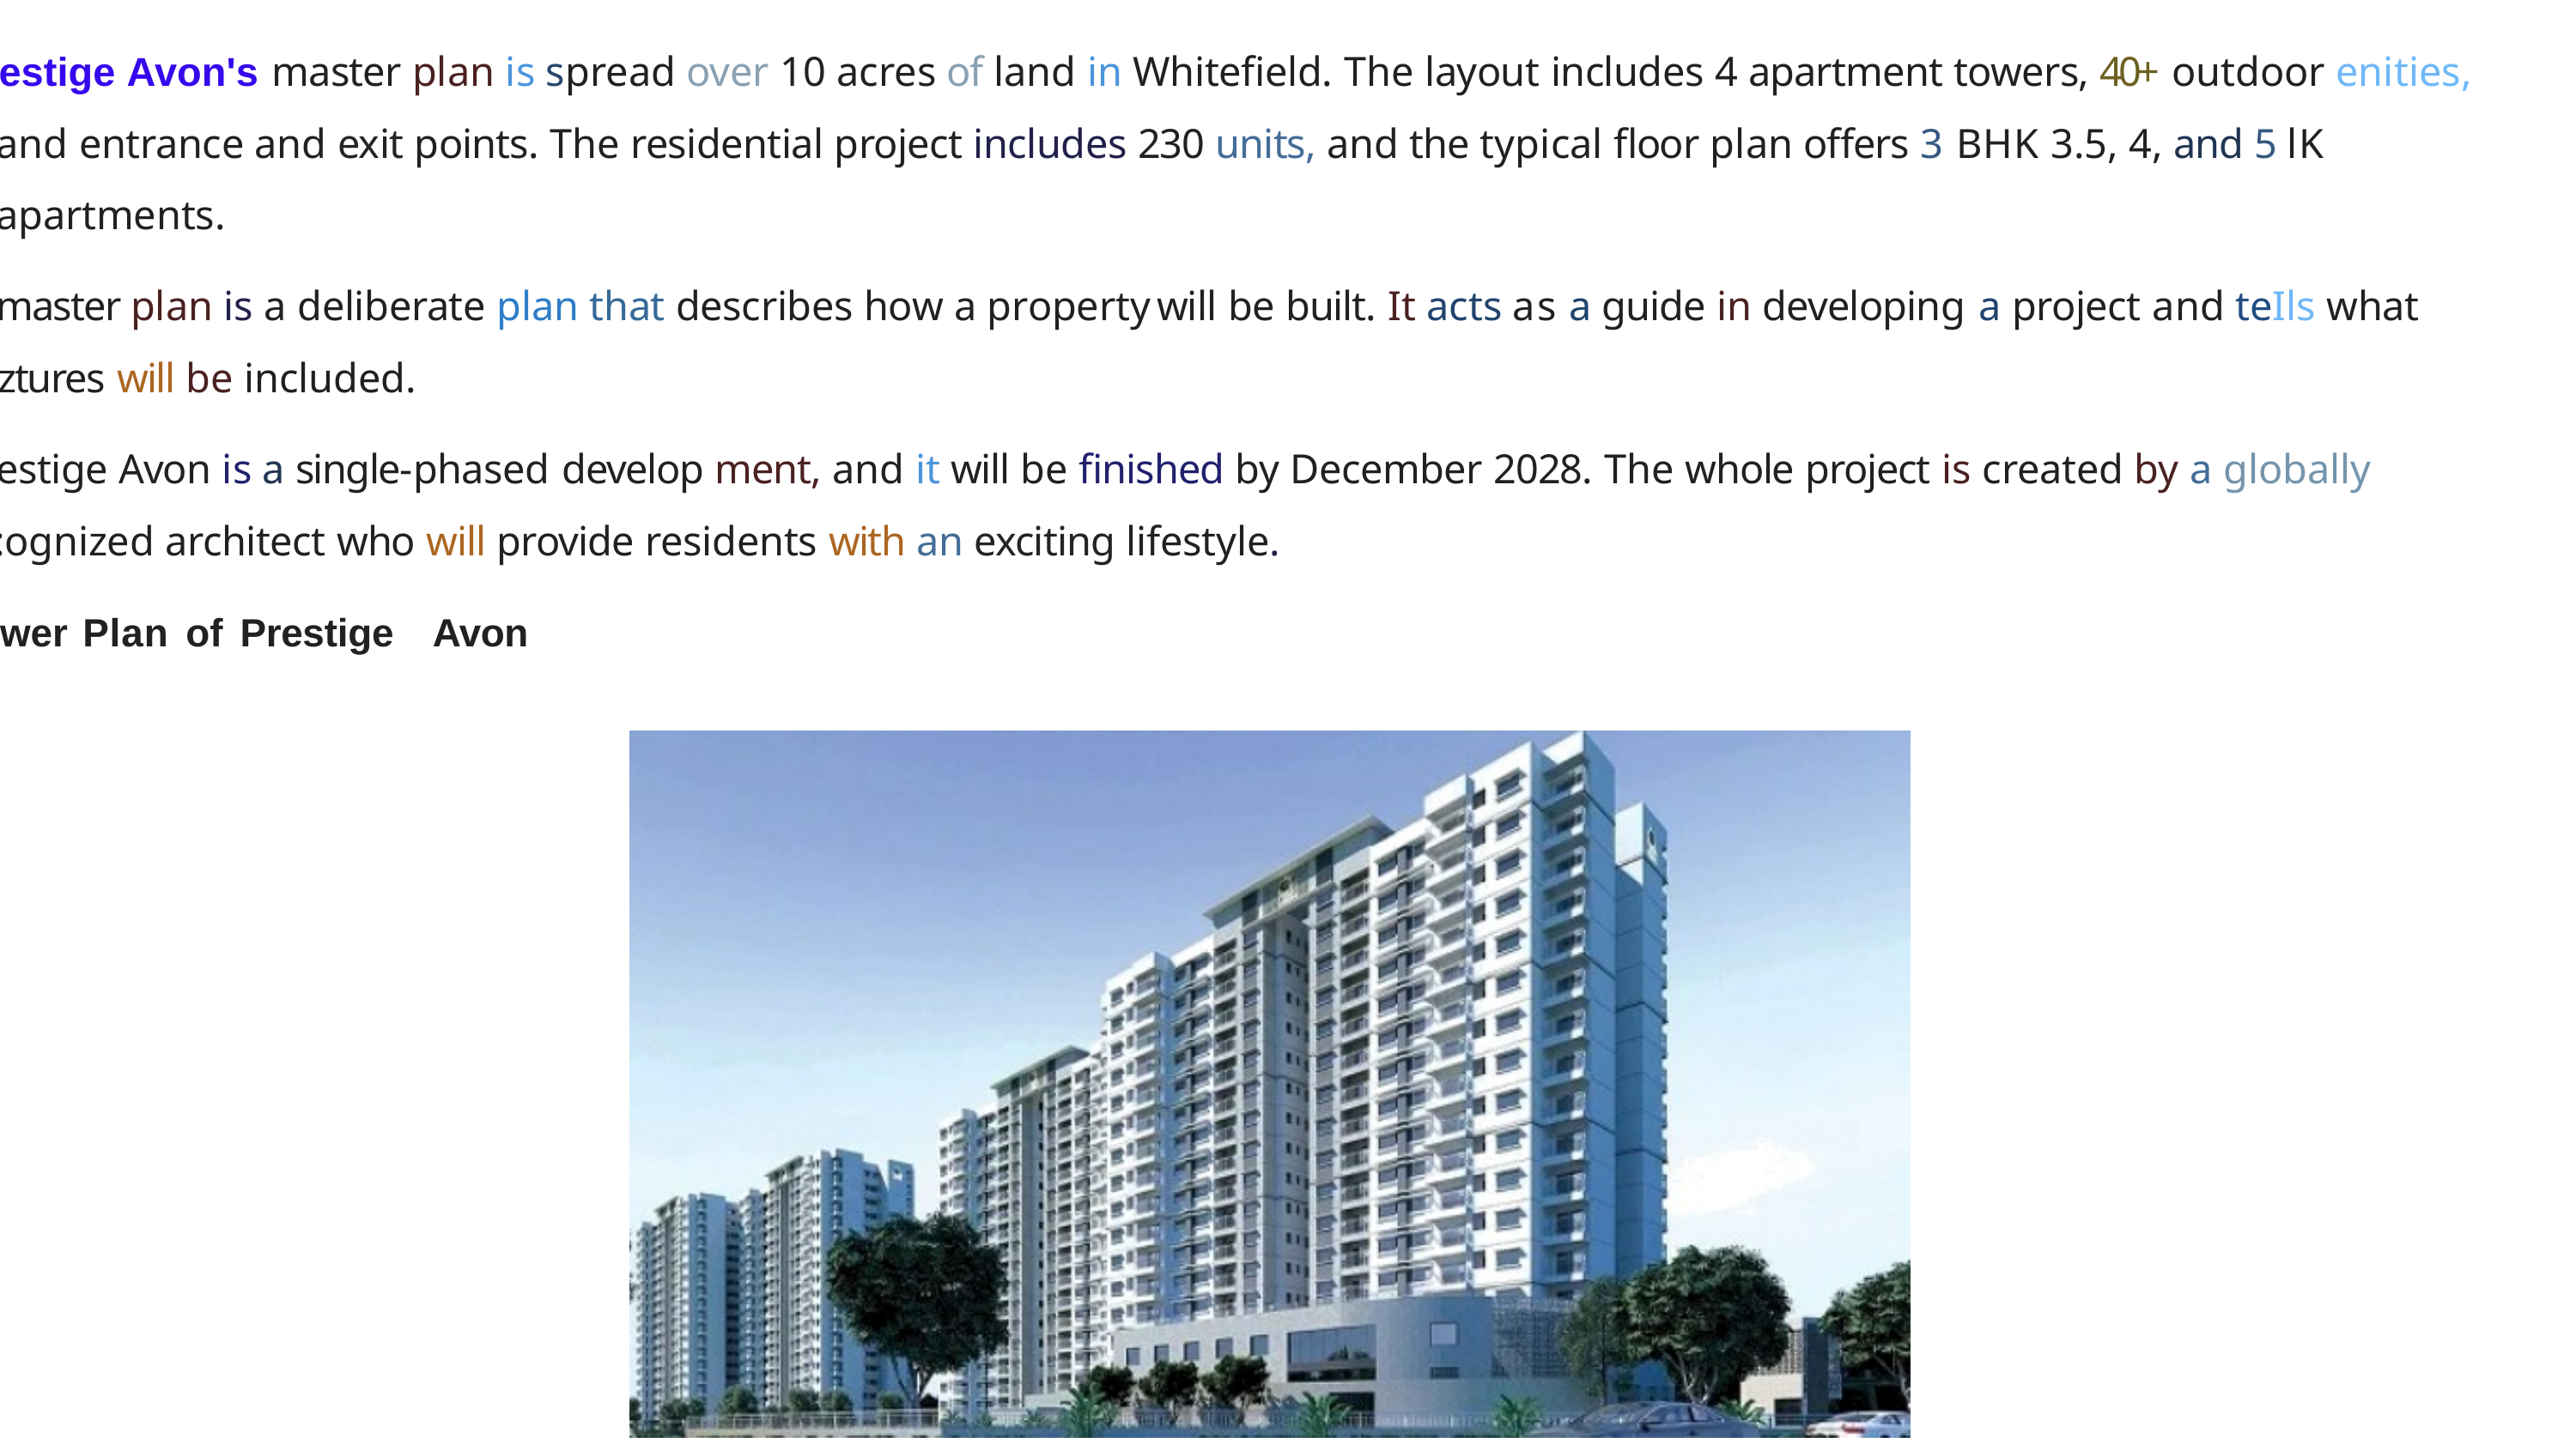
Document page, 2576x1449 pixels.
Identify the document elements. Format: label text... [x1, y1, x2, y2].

text_box estige Avon's master plan is spread over 10 acres of land in Whitefield. The layout includes 4 apartment towers, 40+ outdoor enities, and entrance and exit points. The residential project includes 230 units, and the typical floor plan offers 3 BHK 3.5, 4, and 5 lK apartments. master plan is a deliberate plan that describes how a property will be built. It acts as a guide in developing a project and teIls what ztures will be included. estige Avon is a single-phased develop ment, and it will be finished by December 2028. The whole project is created by a globally :ognized architect who will provide residents with an exciting lifestyle. wer Plan of Prestige Avon [0, 20, 2527, 655]
picture [629, 731, 1911, 1438]
